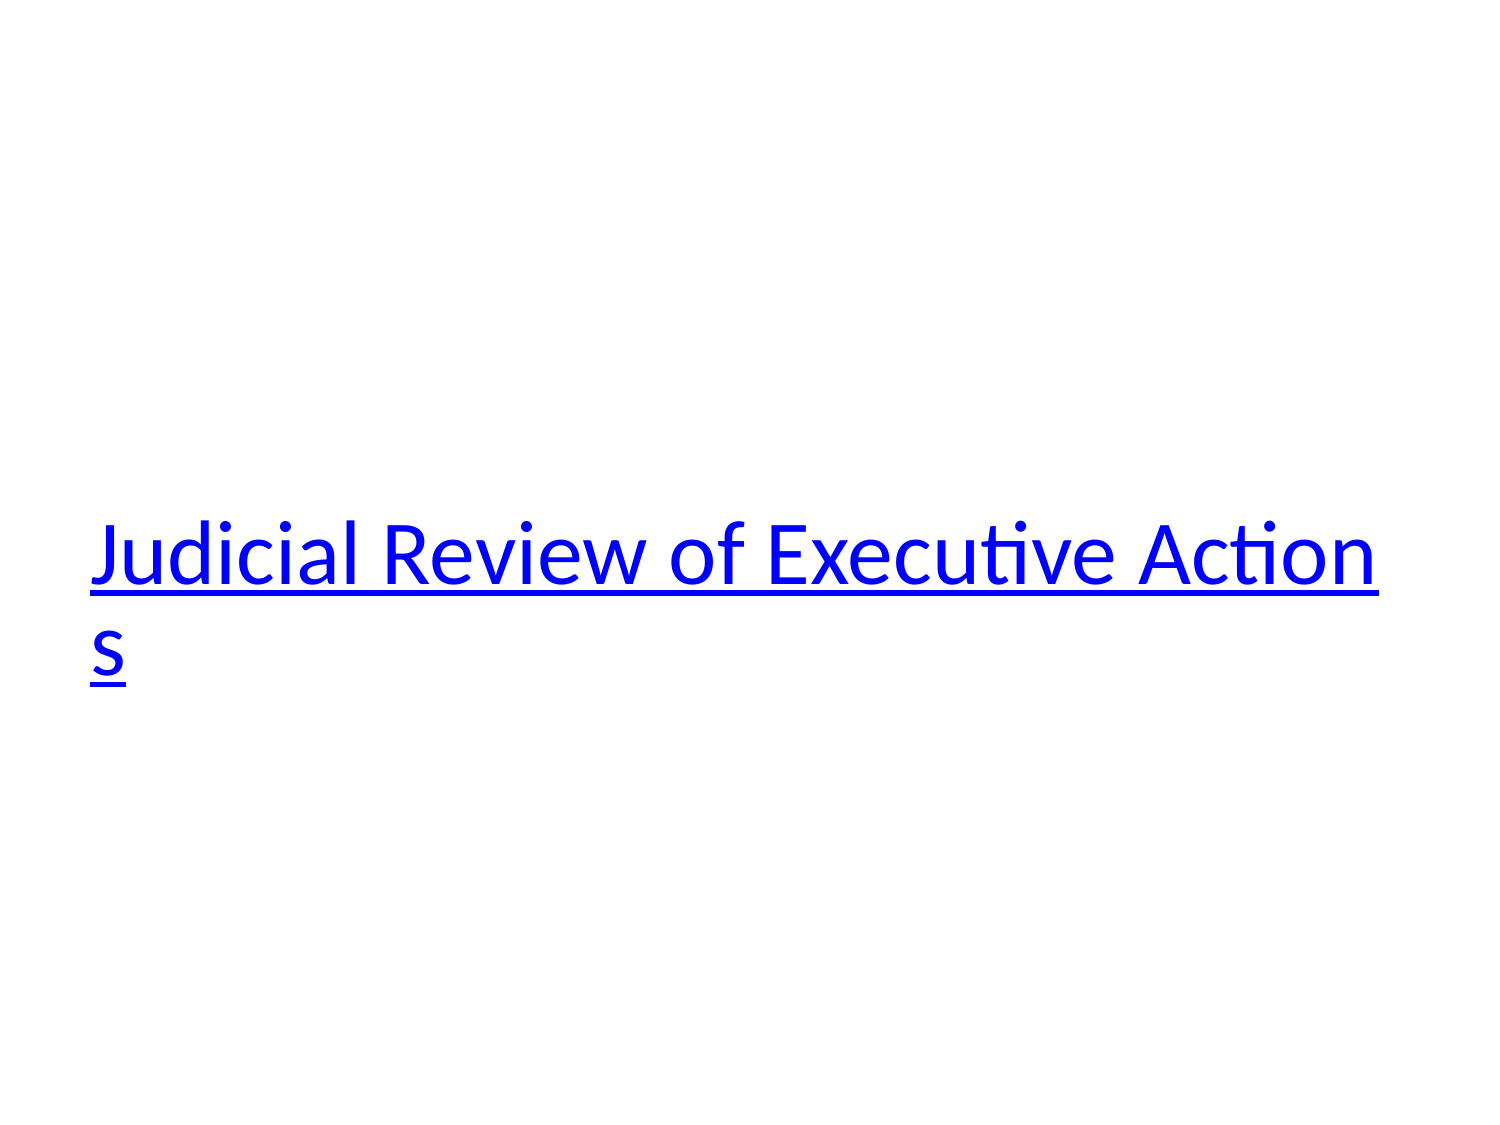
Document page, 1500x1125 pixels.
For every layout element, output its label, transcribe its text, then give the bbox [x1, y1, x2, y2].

title Judicial Review of Executive Actions [74, 44, 1426, 1051]
